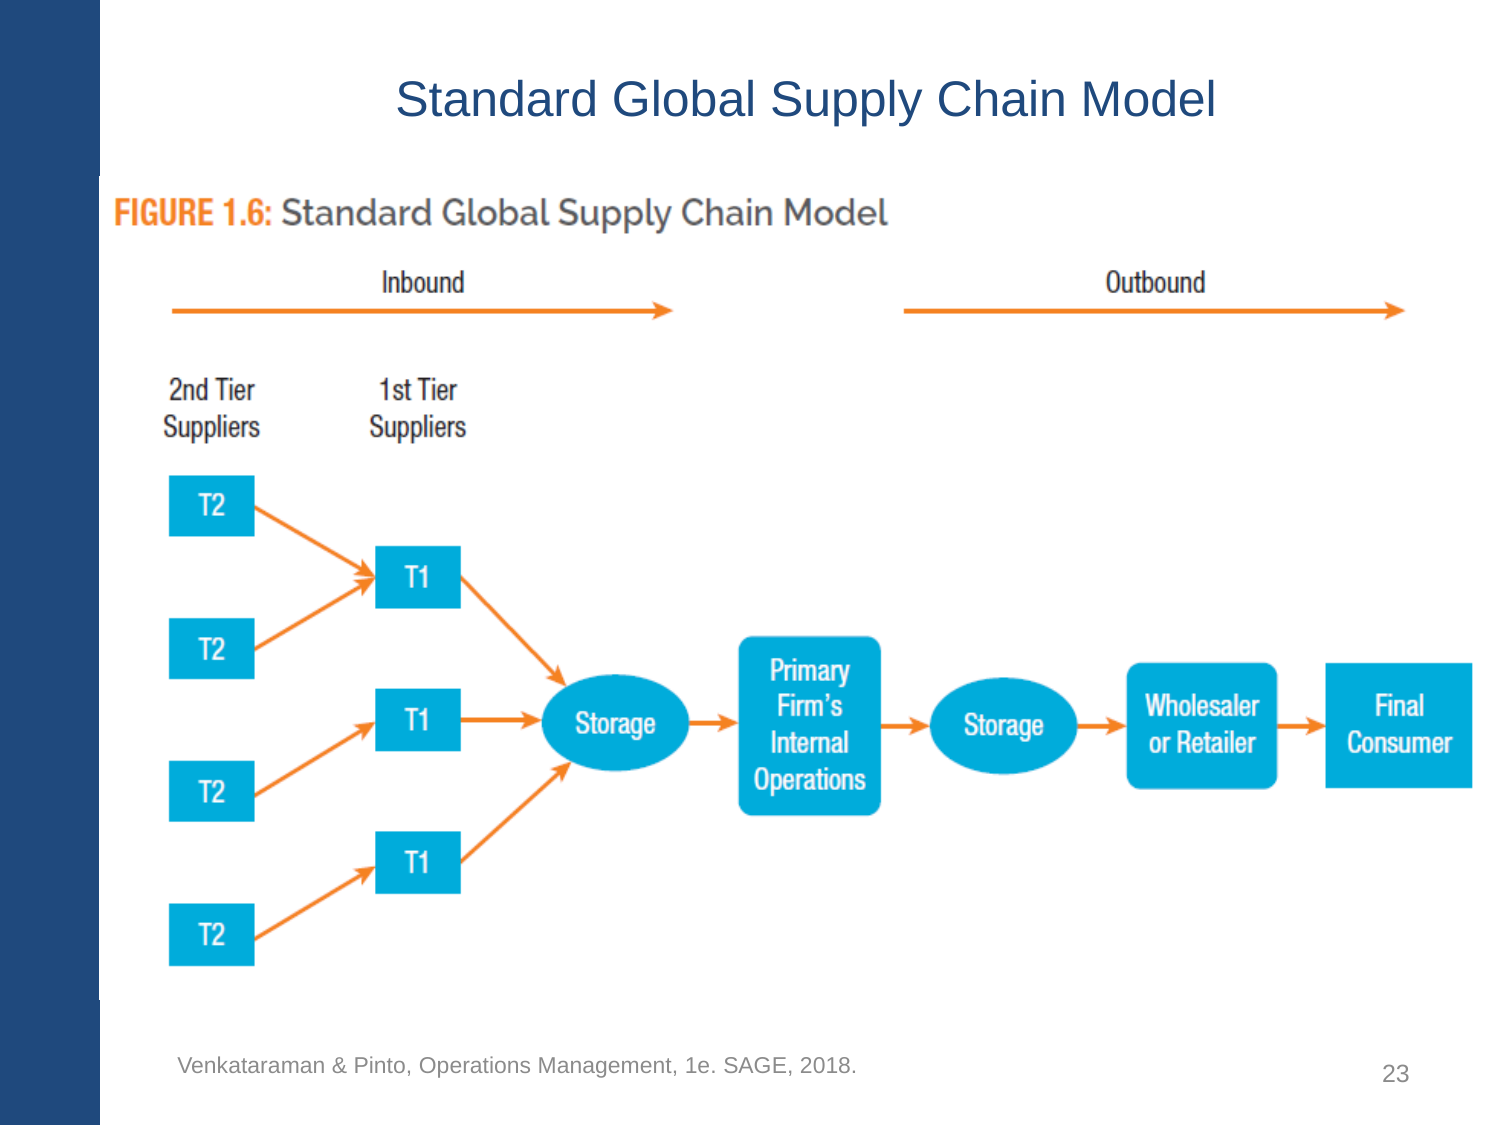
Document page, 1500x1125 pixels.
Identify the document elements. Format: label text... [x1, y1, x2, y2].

title Standard Global Supply Chain Model [174, 2, 1438, 175]
picture [99, 176, 1500, 1001]
footer Venkataraman & Pinto, Operations Management, 1e. SAGE, 2018. [162, 1042, 1313, 1103]
slide_number 23 [1350, 1042, 1425, 1103]
